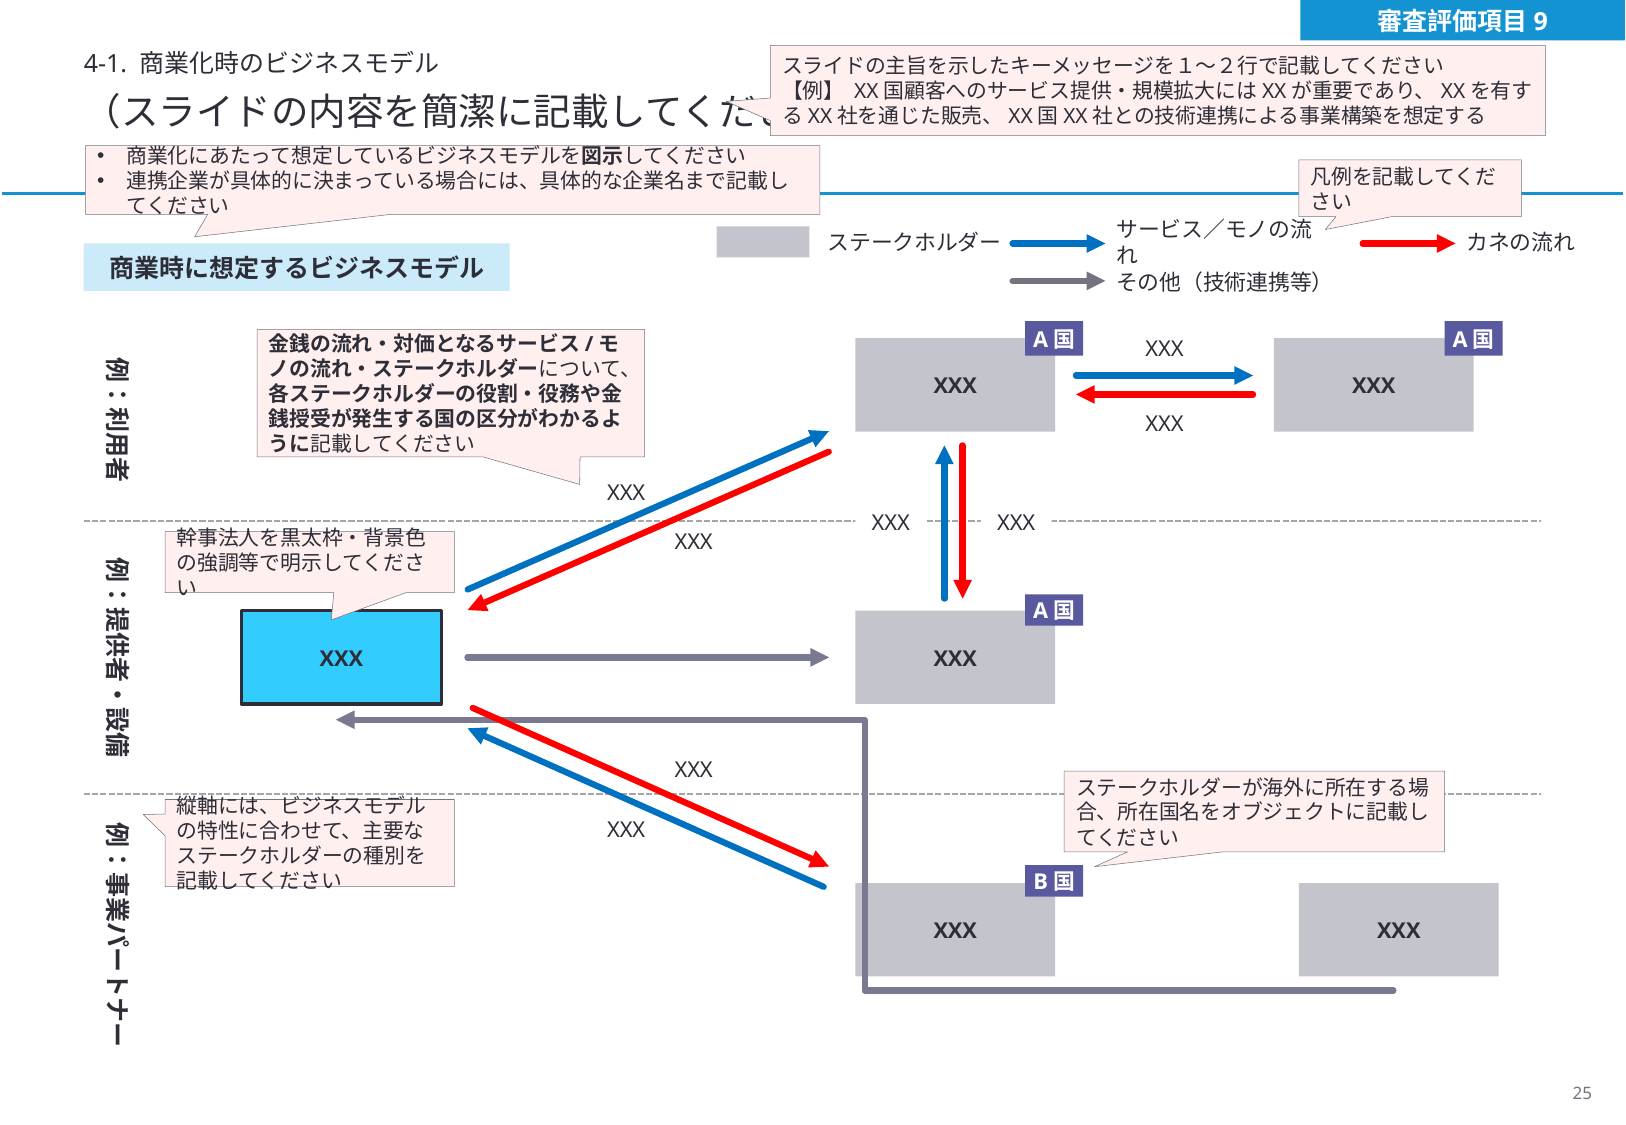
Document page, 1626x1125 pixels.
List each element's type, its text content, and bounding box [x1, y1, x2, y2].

text_box ステークホルダー [812, 216, 1055, 268]
text_box その他（技術連携等） [1100, 255, 1388, 308]
text_box スライドの主旨を示したキーメッセージを１～２行で記載してください 【例】 XX国顧客へのサービス提供・規模拡大にはXXが重要であり、XXを有するXX社を通じた販売、XX国XX社との技術連携による事業構築を想定する [725, 44, 1547, 137]
text_box 商業化にあたって想定しているビジネスモデルを図示してください 連携企業が具体的に決まっている場合には、具体的な企業名まで記載してください [84, 144, 821, 238]
text_box カネの流れ [1451, 216, 1593, 268]
list （スライドの内容を簡潔に記載してください） [84, 83, 1543, 183]
text_box [716, 226, 810, 258]
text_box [83, 319, 1542, 1078]
text_box 審査評価項目9 [1299, 0, 1625, 41]
text_box 凡例を記載してください [1297, 158, 1523, 231]
list 4-1. 商業化時のビジネスモデル [84, 40, 1543, 82]
text_box サービス／モノの流れ [1100, 216, 1344, 255]
text_box 商業時に想定するビジネスモデル [83, 243, 510, 292]
